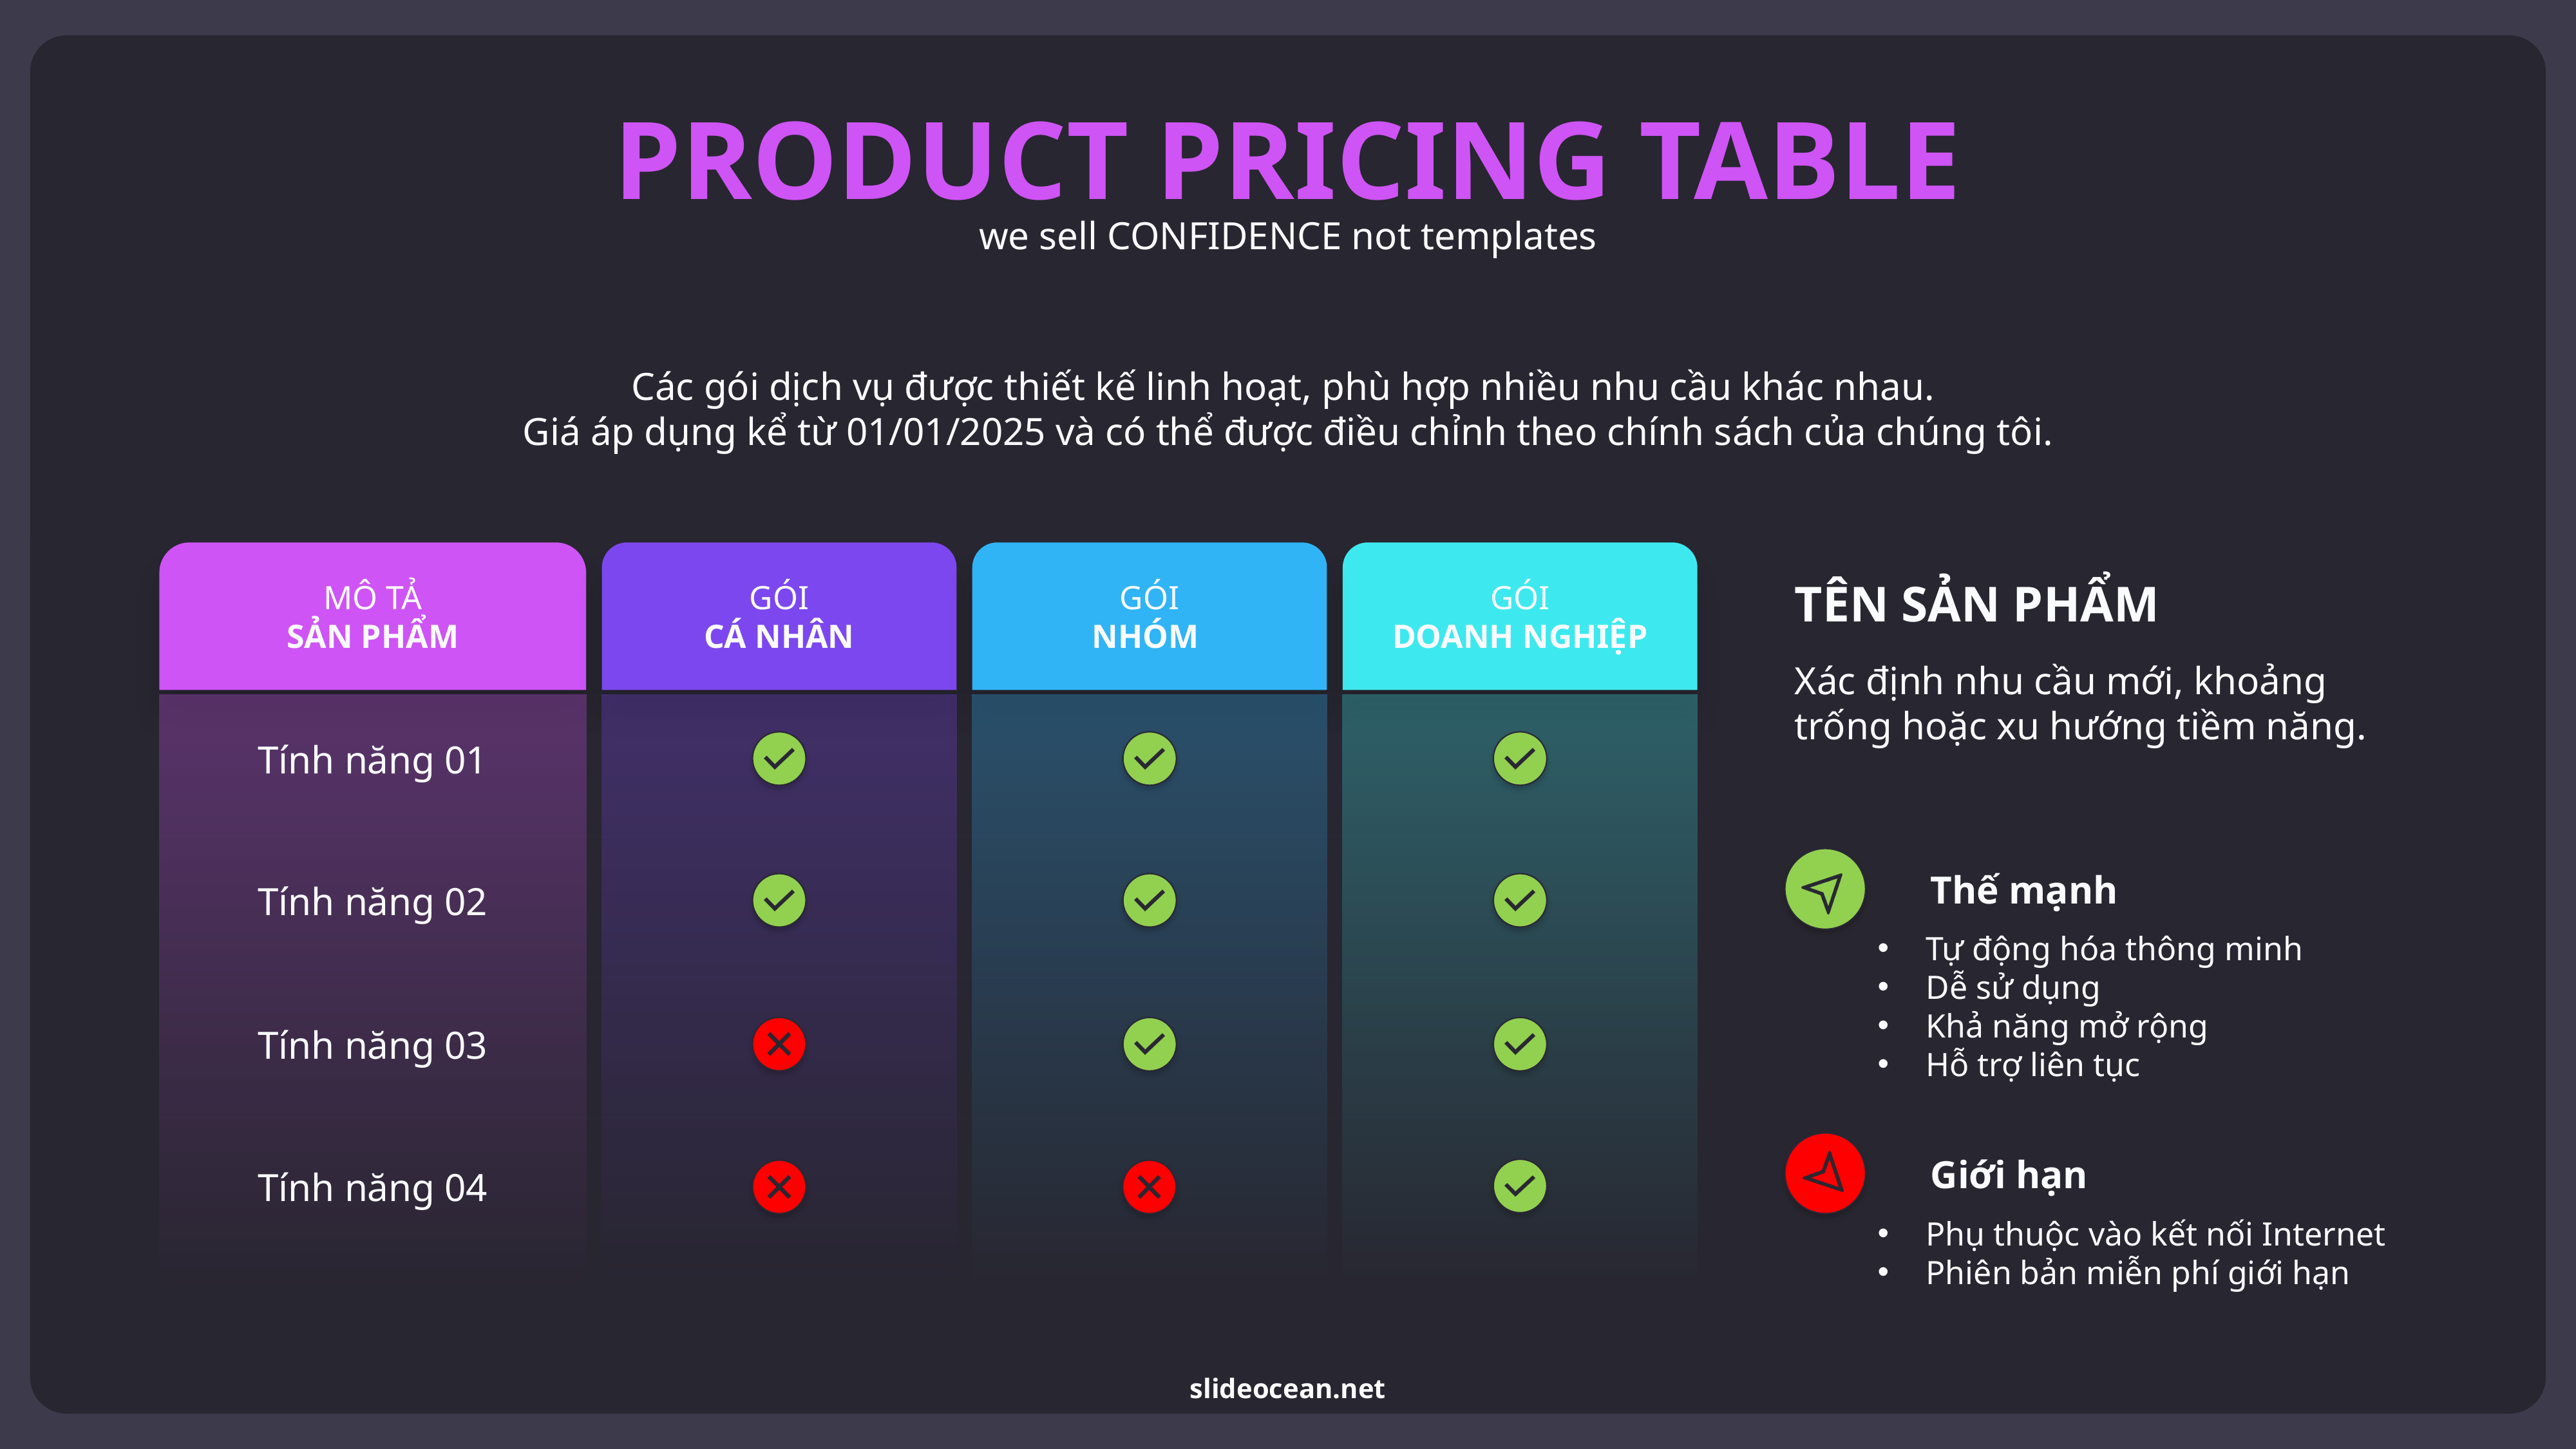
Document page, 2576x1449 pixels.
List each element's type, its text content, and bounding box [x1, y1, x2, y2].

text_box Thế mạnh [1921, 861, 2348, 916]
text_box Tính năng 04 [194, 1159, 551, 1213]
text_box Giới hạn [1921, 1146, 2348, 1201]
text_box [752, 1017, 806, 1071]
text_box [0, 0, 2576, 1449]
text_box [1493, 1017, 1547, 1071]
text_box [1493, 1159, 1547, 1213]
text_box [1122, 1160, 1177, 1214]
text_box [752, 873, 806, 927]
text_box TÊN SẢN PHẨM [1785, 569, 2212, 637]
text_box Phụ thuộc vào kết nối Internet Phiên bản miễn phí giới hạn [1868, 1208, 2500, 1296]
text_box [1493, 732, 1547, 786]
text_box [601, 1119, 958, 1297]
text_box GÓI DOANH NGHIỆP [1341, 542, 1698, 691]
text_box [1785, 848, 1866, 929]
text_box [752, 732, 806, 786]
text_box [1785, 1133, 1866, 1214]
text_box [1122, 732, 1177, 786]
text_box [158, 694, 587, 1297]
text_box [1122, 1017, 1177, 1071]
text_box [971, 1119, 1328, 1297]
text_box PRODUCT PRICING TABLE [604, 87, 1972, 226]
text_box Các gói dịch vụ được thiết kế linh hoạt, phù hợp nhiều nhu cầu khác nhau. Giá áp dụng kể từ 01/01/2025 và có thể được điều chỉnh theo chính sách của chúng tôi. [410, 358, 2166, 458]
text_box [159, 696, 1698, 1119]
text_box Tự động hóa thông minh Dễ sử dụng Khả năng mở rộng Hỗ trợ liên tục [1868, 923, 2500, 1088]
text_box MÔ TẢ SẢN PHẨM [158, 542, 587, 691]
text_box Xác định nhu cầu mới, khoảng trống hoặc xu hướng tiềm năng. [1785, 652, 2417, 752]
text_box we sell CONFIDENCE not templates [969, 226, 1607, 262]
text_box GÓI NHÓM [971, 542, 1328, 691]
text_box GÓI CÁ NHÂN [601, 542, 958, 691]
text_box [752, 1160, 806, 1214]
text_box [1122, 873, 1177, 927]
text_box [1341, 694, 1698, 1297]
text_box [1493, 873, 1547, 927]
